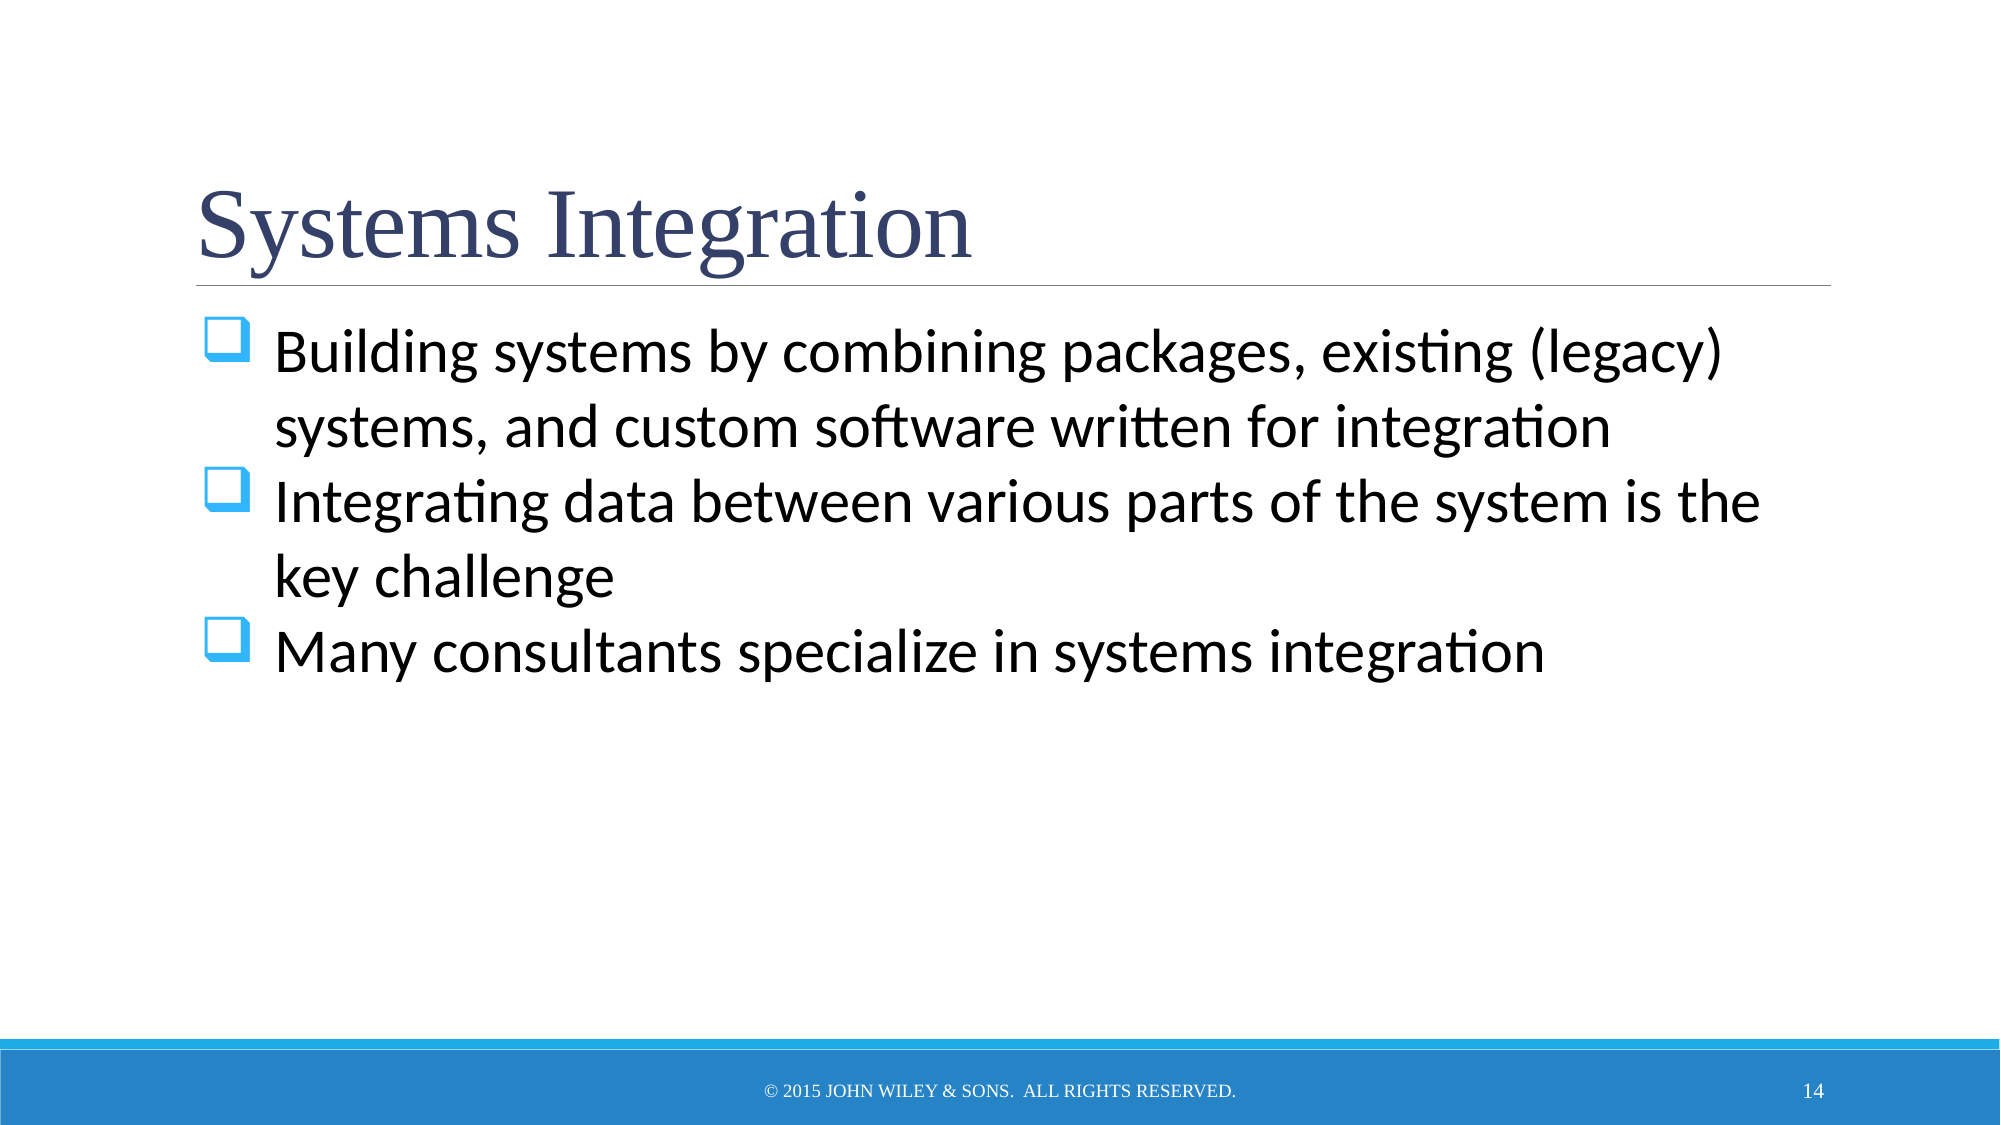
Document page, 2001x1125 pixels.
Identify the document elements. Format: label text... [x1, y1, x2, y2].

slide_number 14 [1624, 1059, 1840, 1120]
footer © 2015 John Wiley & Sons. All Rights Reserved. [604, 1059, 1396, 1120]
title Systems Integration [180, 47, 1830, 285]
list Building systems by combining packages, existing (legacy) systems, and custom software written for integration Integrating data between various parts of the system is the key challenge Many consultants specialize in systems integration [180, 302, 1830, 963]
